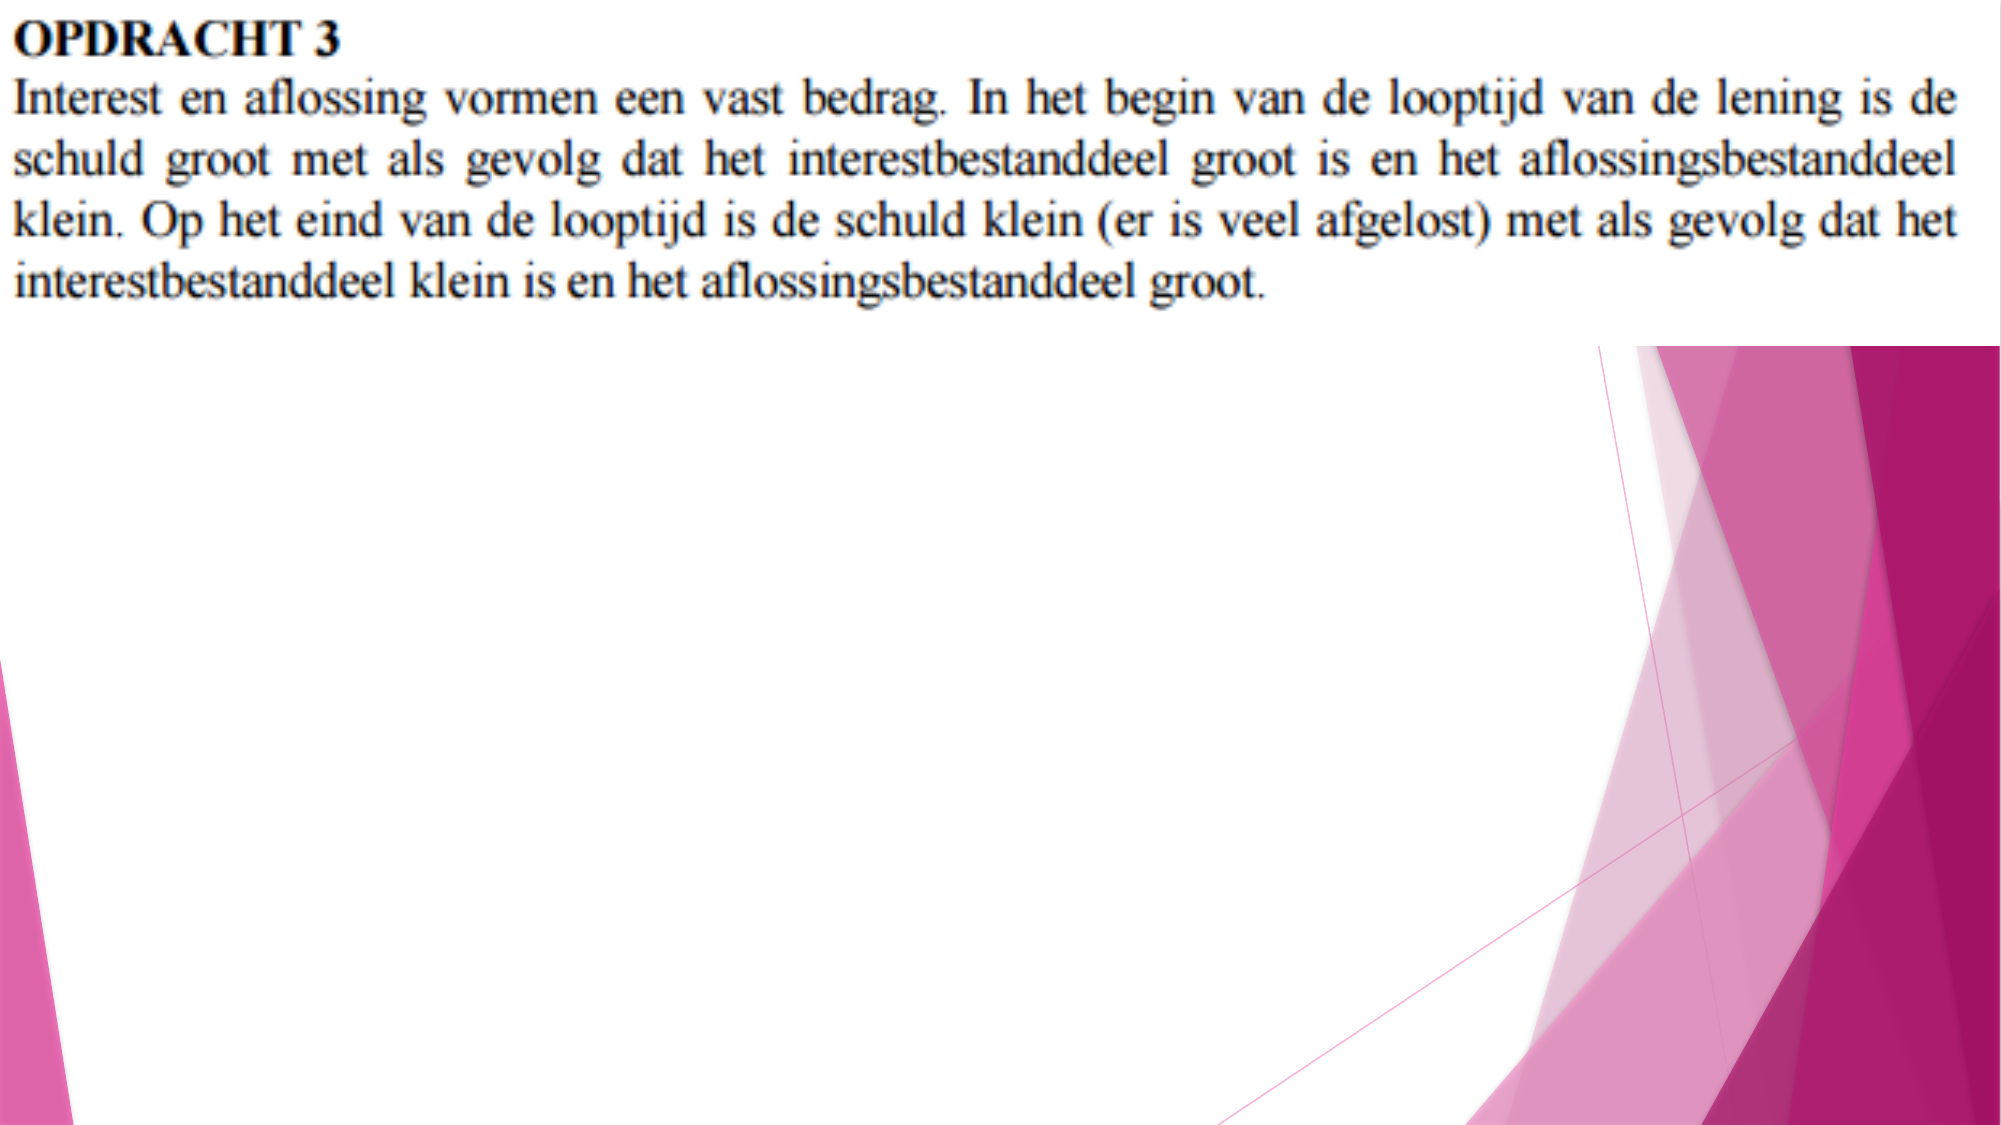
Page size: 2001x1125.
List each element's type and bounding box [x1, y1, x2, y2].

list [0, 0, 2000, 346]
